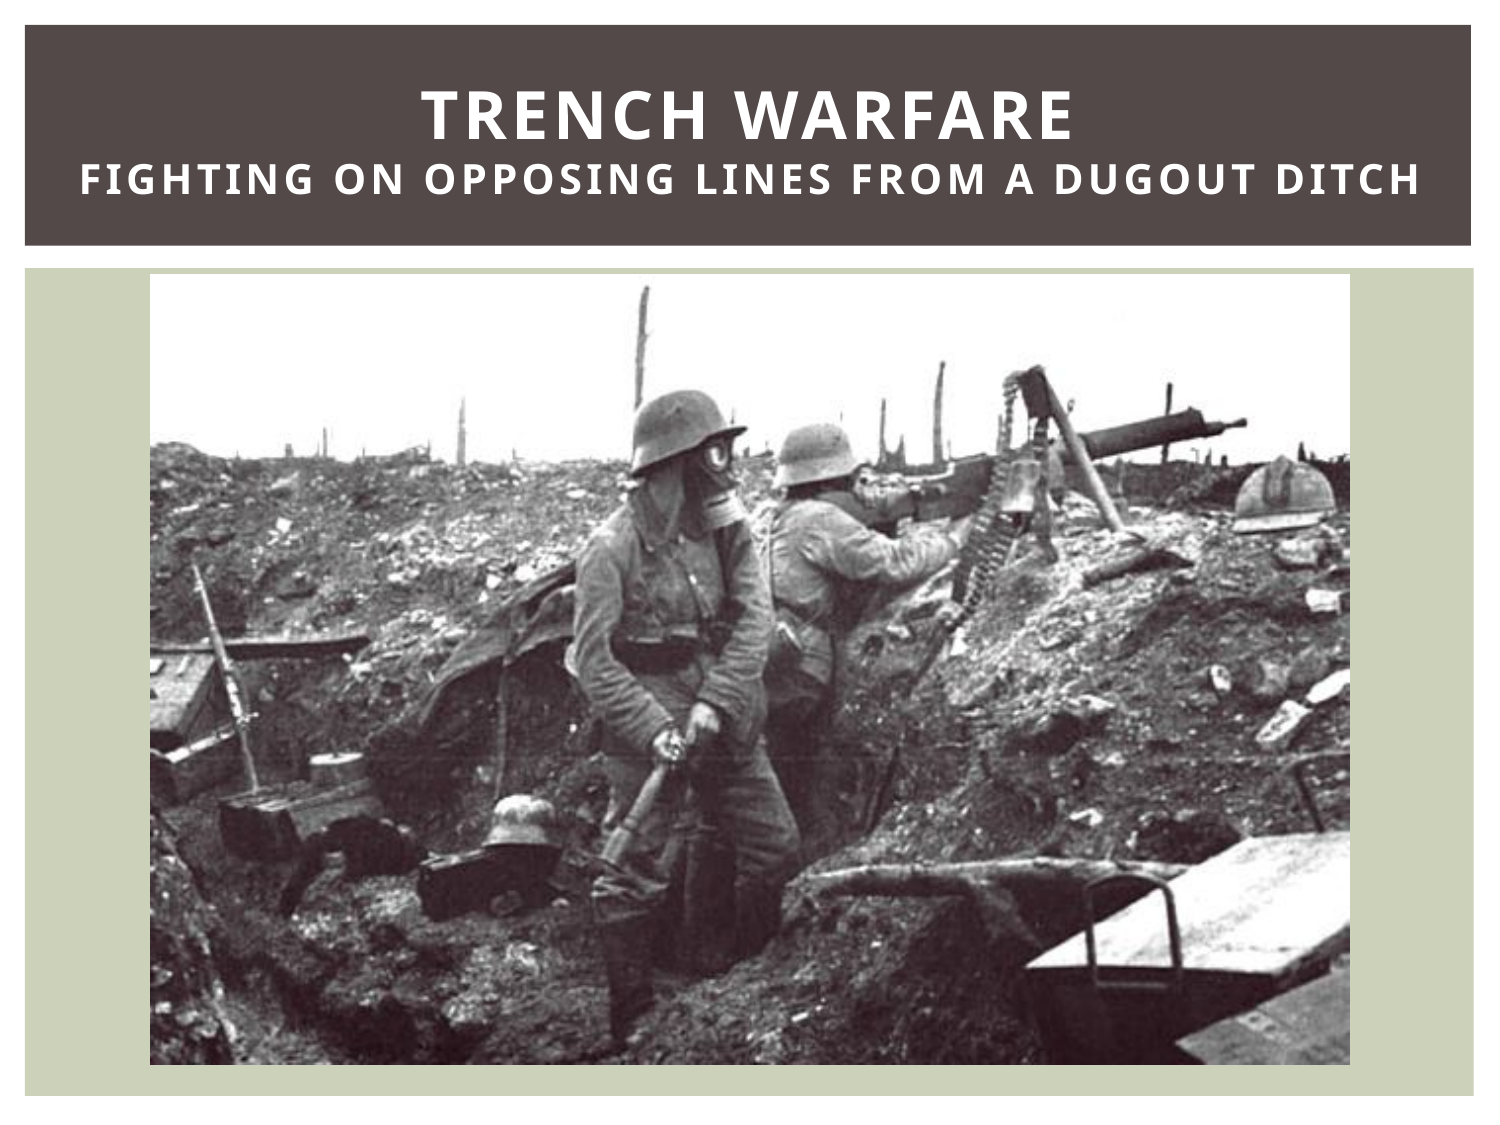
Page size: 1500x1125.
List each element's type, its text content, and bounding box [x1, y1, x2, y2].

title Trench warfare Fighting on opposing lines from a dugout ditch [62, 24, 1438, 250]
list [149, 274, 1351, 1065]
